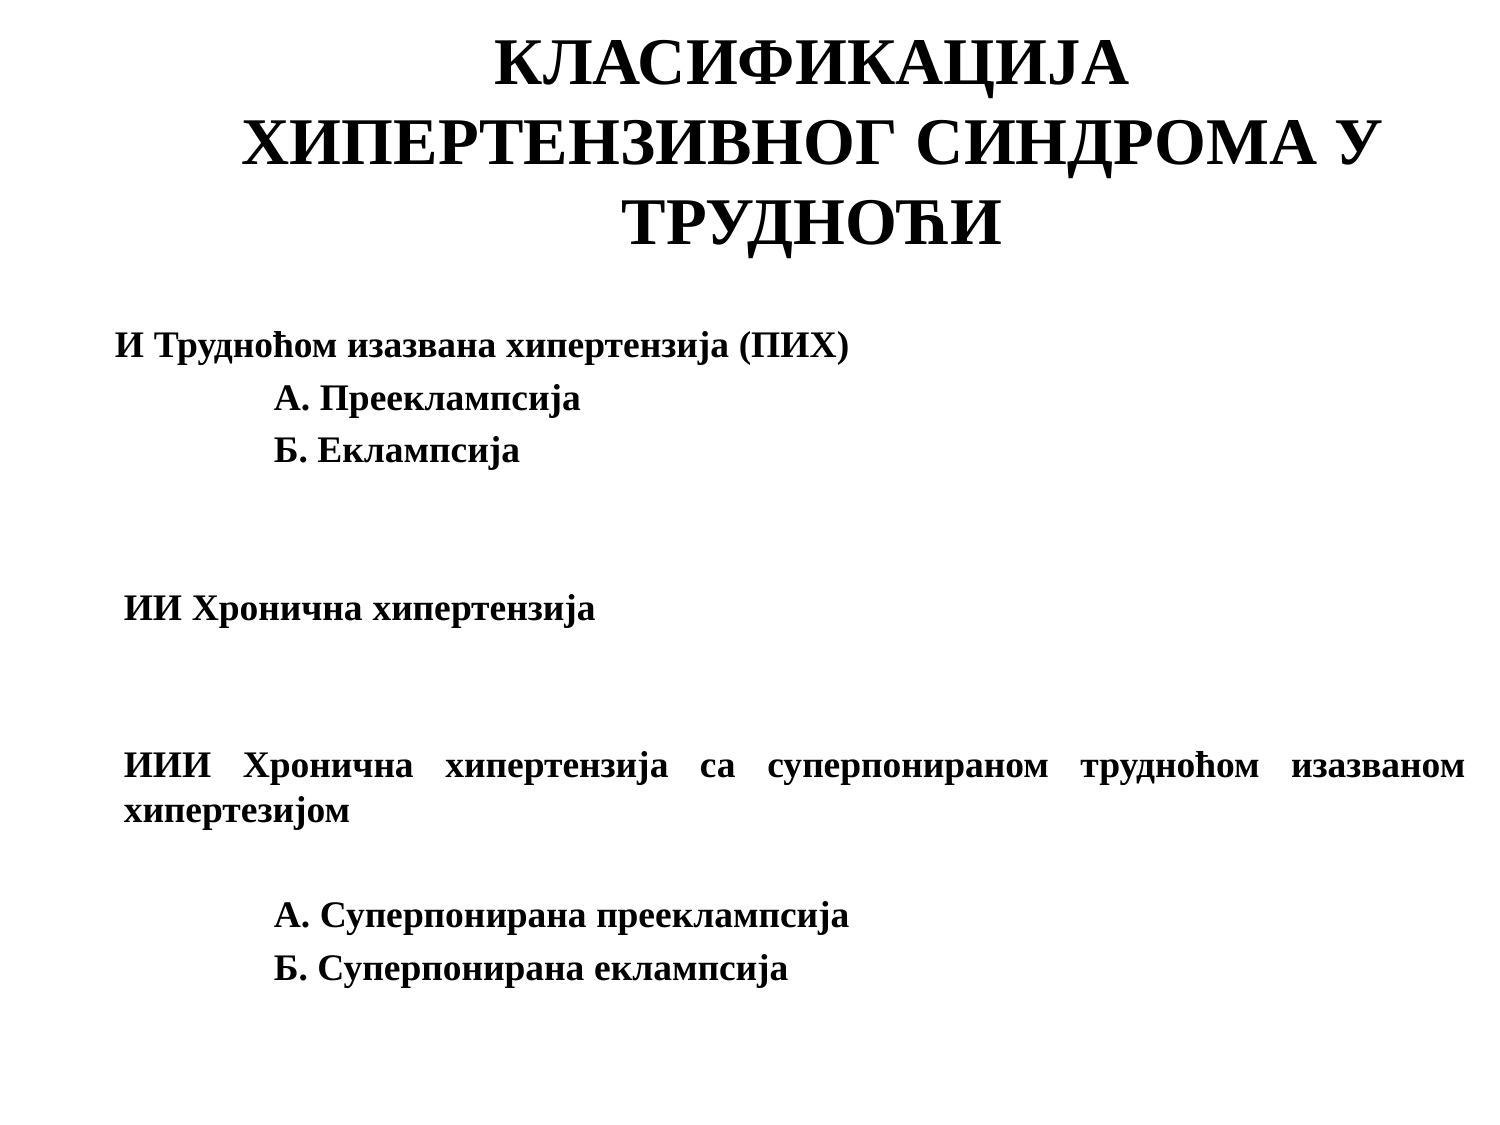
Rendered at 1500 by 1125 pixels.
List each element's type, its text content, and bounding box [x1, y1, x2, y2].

list И Трудноћом изазвана хипертензија (ПИХ) А. Прееклампсија Б. Еклампсија ИИ Хронична хипертензија ИИИ Хронична хипертензија са суперпонираном трудноћом изазваном хипертезијом А. Суперпонирана прееклампсија Б. Суперпонирана еклампсија [99, 312, 1481, 1000]
title КЛАСИФИКАЦИЈА ХИПЕРТЕНЗИВНОГ СИНДРОМА У ТРУДНОЋИ [142, 8, 1482, 267]
